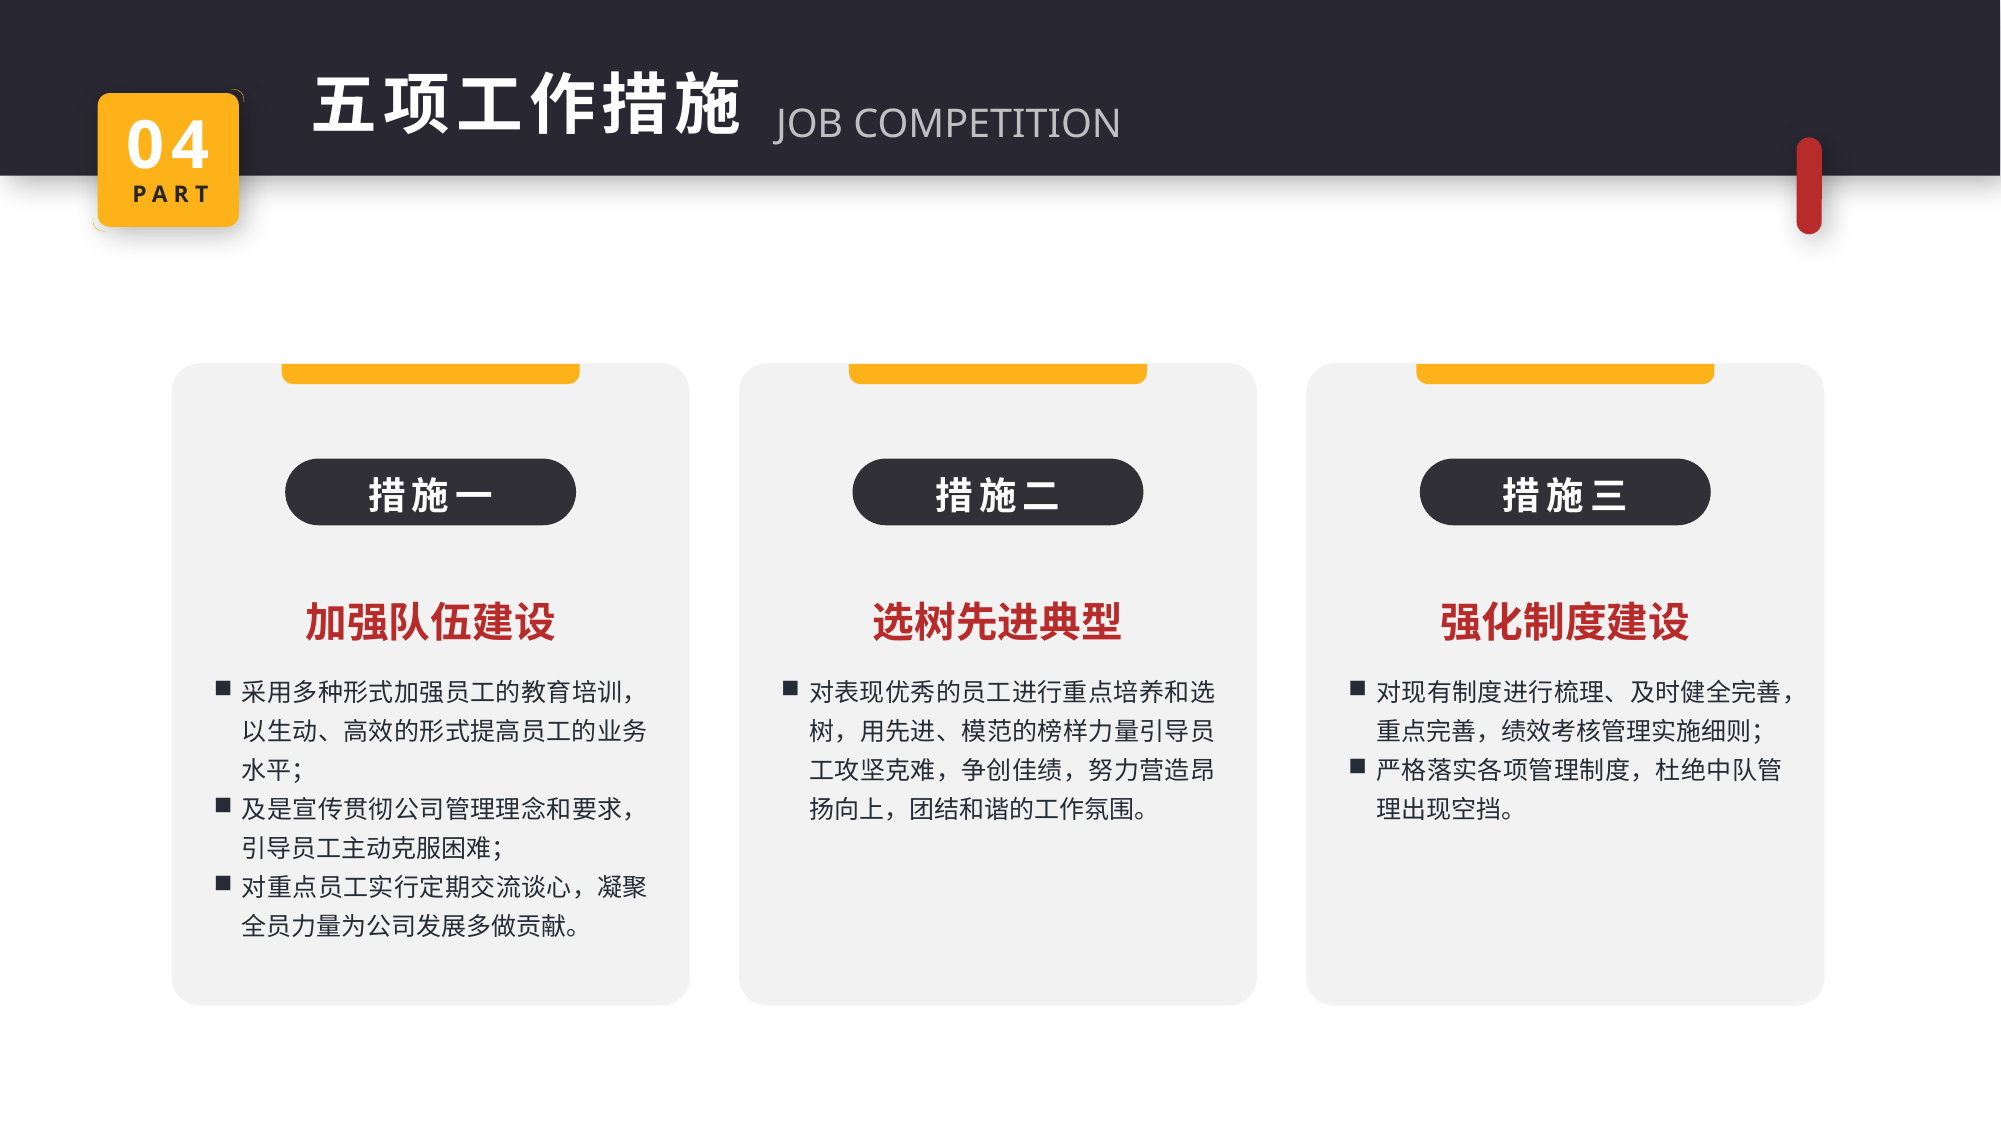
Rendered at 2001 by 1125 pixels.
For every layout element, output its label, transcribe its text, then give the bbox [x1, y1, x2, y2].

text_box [92, 89, 248, 232]
text_box 五项工作措施 [299, 56, 896, 148]
text_box JOB COMPETITION [764, 92, 1138, 151]
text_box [171, 363, 690, 1006]
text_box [738, 363, 1257, 1006]
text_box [1306, 363, 1825, 1006]
